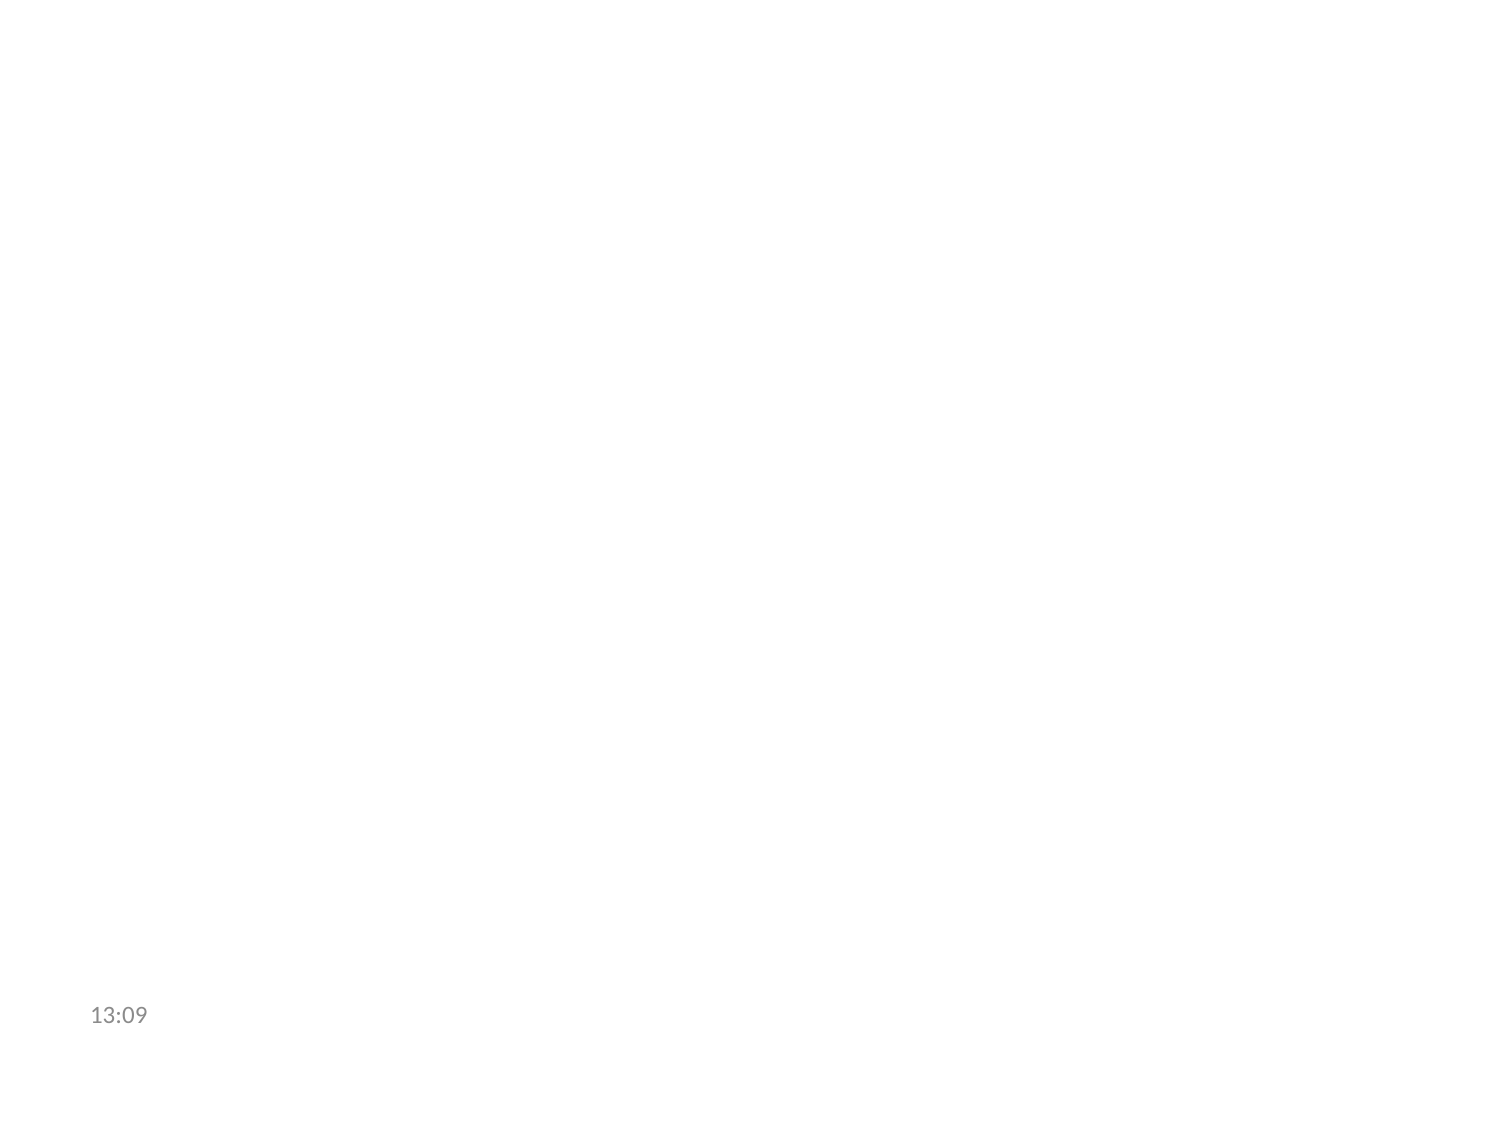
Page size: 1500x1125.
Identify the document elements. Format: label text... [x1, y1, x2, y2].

text_box 15:35 [75, 983, 425, 1044]
